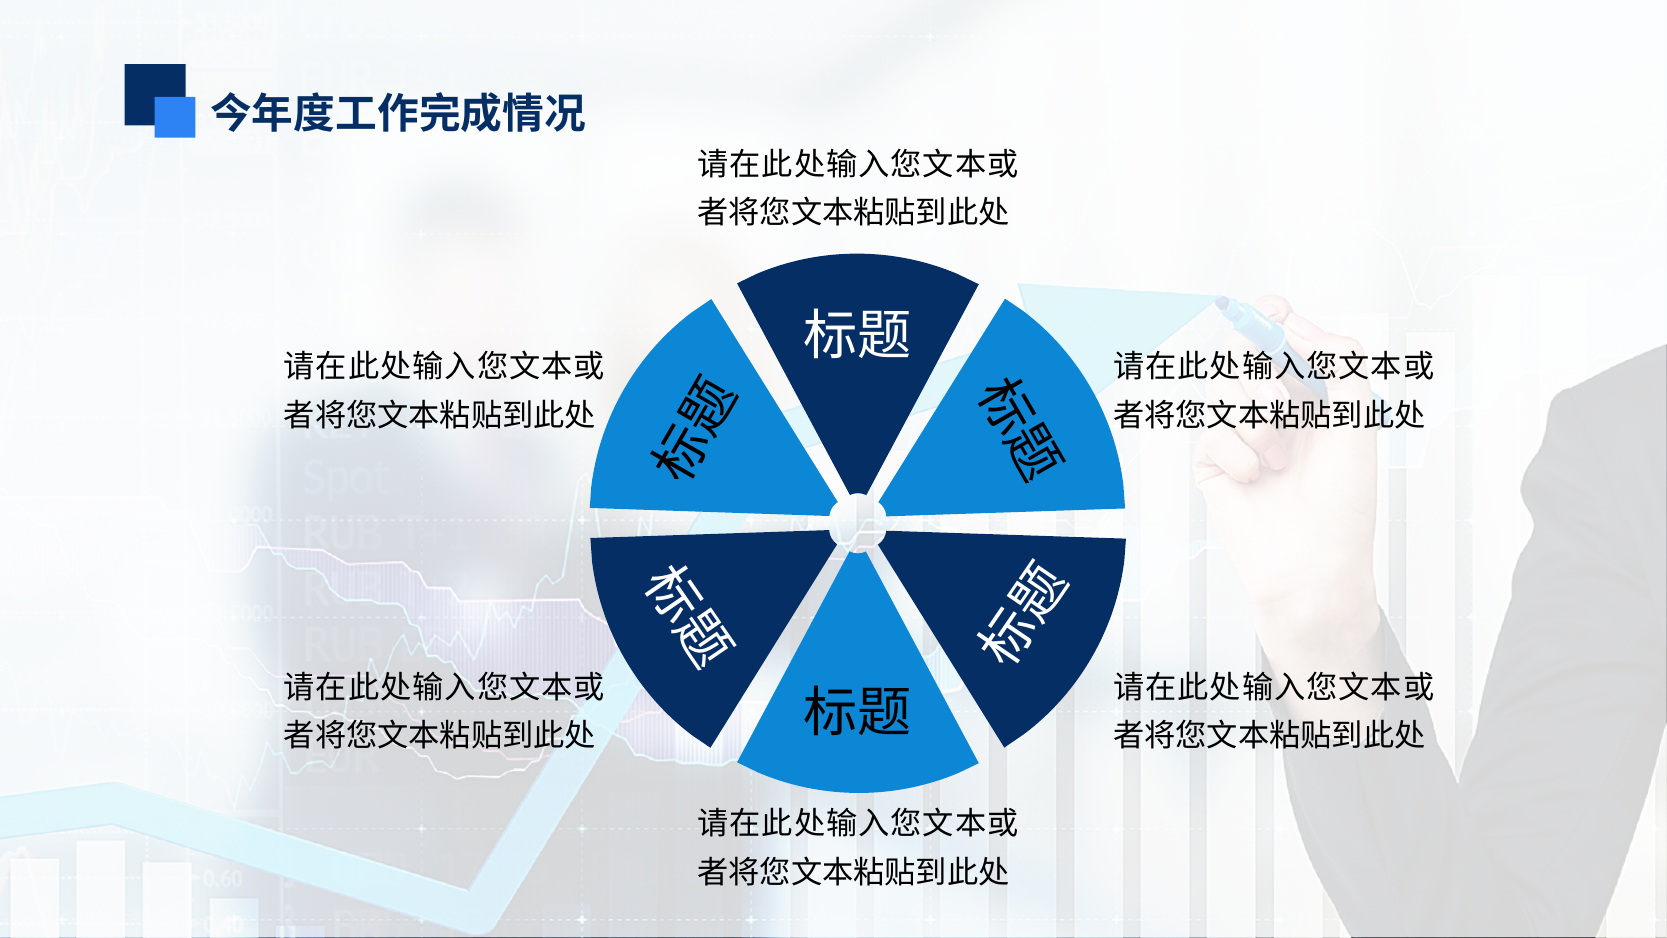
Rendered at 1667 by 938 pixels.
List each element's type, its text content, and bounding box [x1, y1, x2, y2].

text_box 今年度工作完成情况 [195, 78, 621, 144]
text_box 标题 [588, 527, 840, 750]
text_box 请在此处输入您文本或者将您文本粘贴到此处 [681, 775, 1036, 906]
text_box 标题 [587, 297, 840, 519]
text_box 请在此处输入您文本或者将您文本粘贴到此处 [1097, 638, 1451, 770]
text_box 标题 [875, 528, 1129, 750]
text_box 请在此处输入您文本或者将您文本粘贴到此处 [1097, 318, 1451, 449]
text_box 标题 [876, 296, 1128, 519]
text_box 请在此处输入您文本或者将您文本粘贴到此处 [267, 318, 622, 449]
text_box 请在此处输入您文本或者将您文本粘贴到此处 [681, 116, 1036, 247]
text_box 标题 [735, 251, 981, 498]
text_box 标题 [735, 549, 981, 775]
text_box [123, 62, 188, 127]
text_box 请在此处输入您文本或者将您文本粘贴到此处 [267, 638, 622, 770]
text_box [153, 95, 197, 140]
